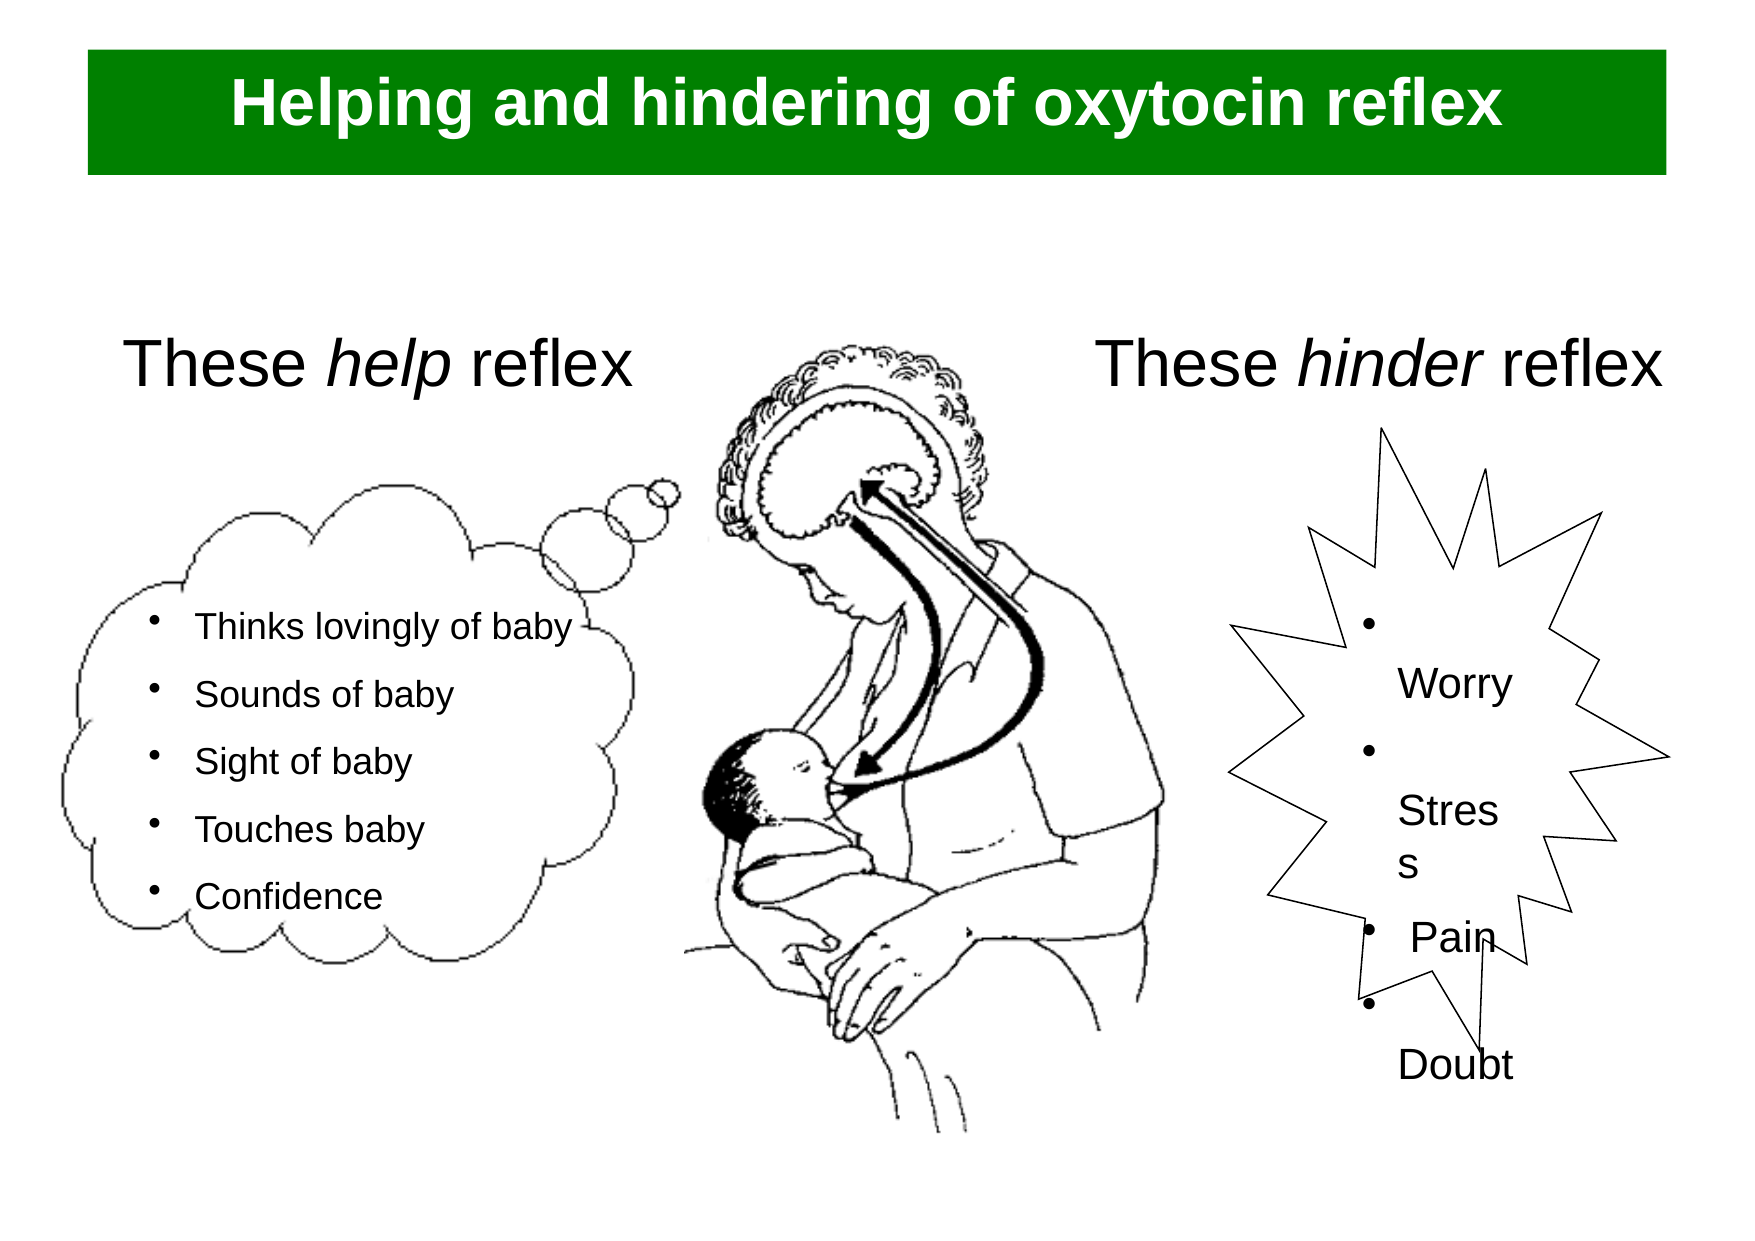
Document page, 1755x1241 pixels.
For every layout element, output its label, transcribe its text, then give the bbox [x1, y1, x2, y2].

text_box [54, 320, 1691, 1142]
title Helping and hindering of oxytocin reflex [87, 49, 1667, 176]
